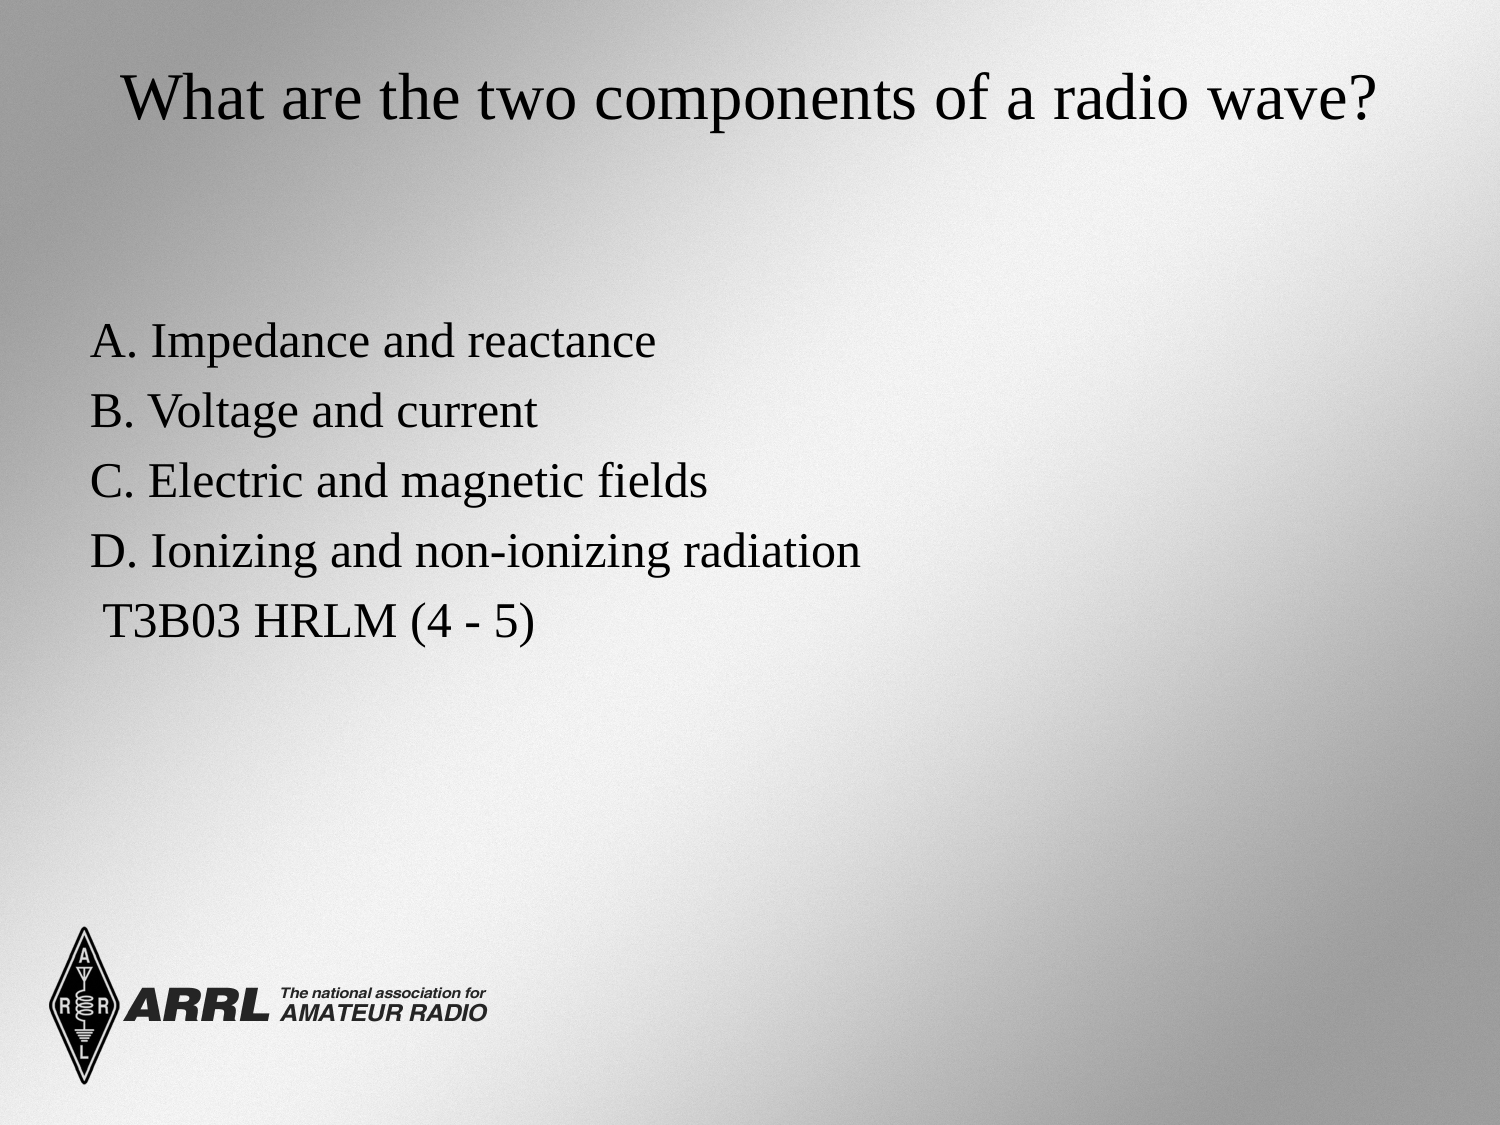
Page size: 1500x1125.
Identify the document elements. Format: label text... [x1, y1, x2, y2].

list A. Impedance and reactance B. Voltage and current C. Electric and magnetic fields D. Ionizing and non-ionizing radiation T3B03 HRLM (4 - 5) [75, 299, 1425, 1005]
picture [0, 0, 1500, 1125]
title What are the two components of a radio wave? [75, 45, 1425, 233]
